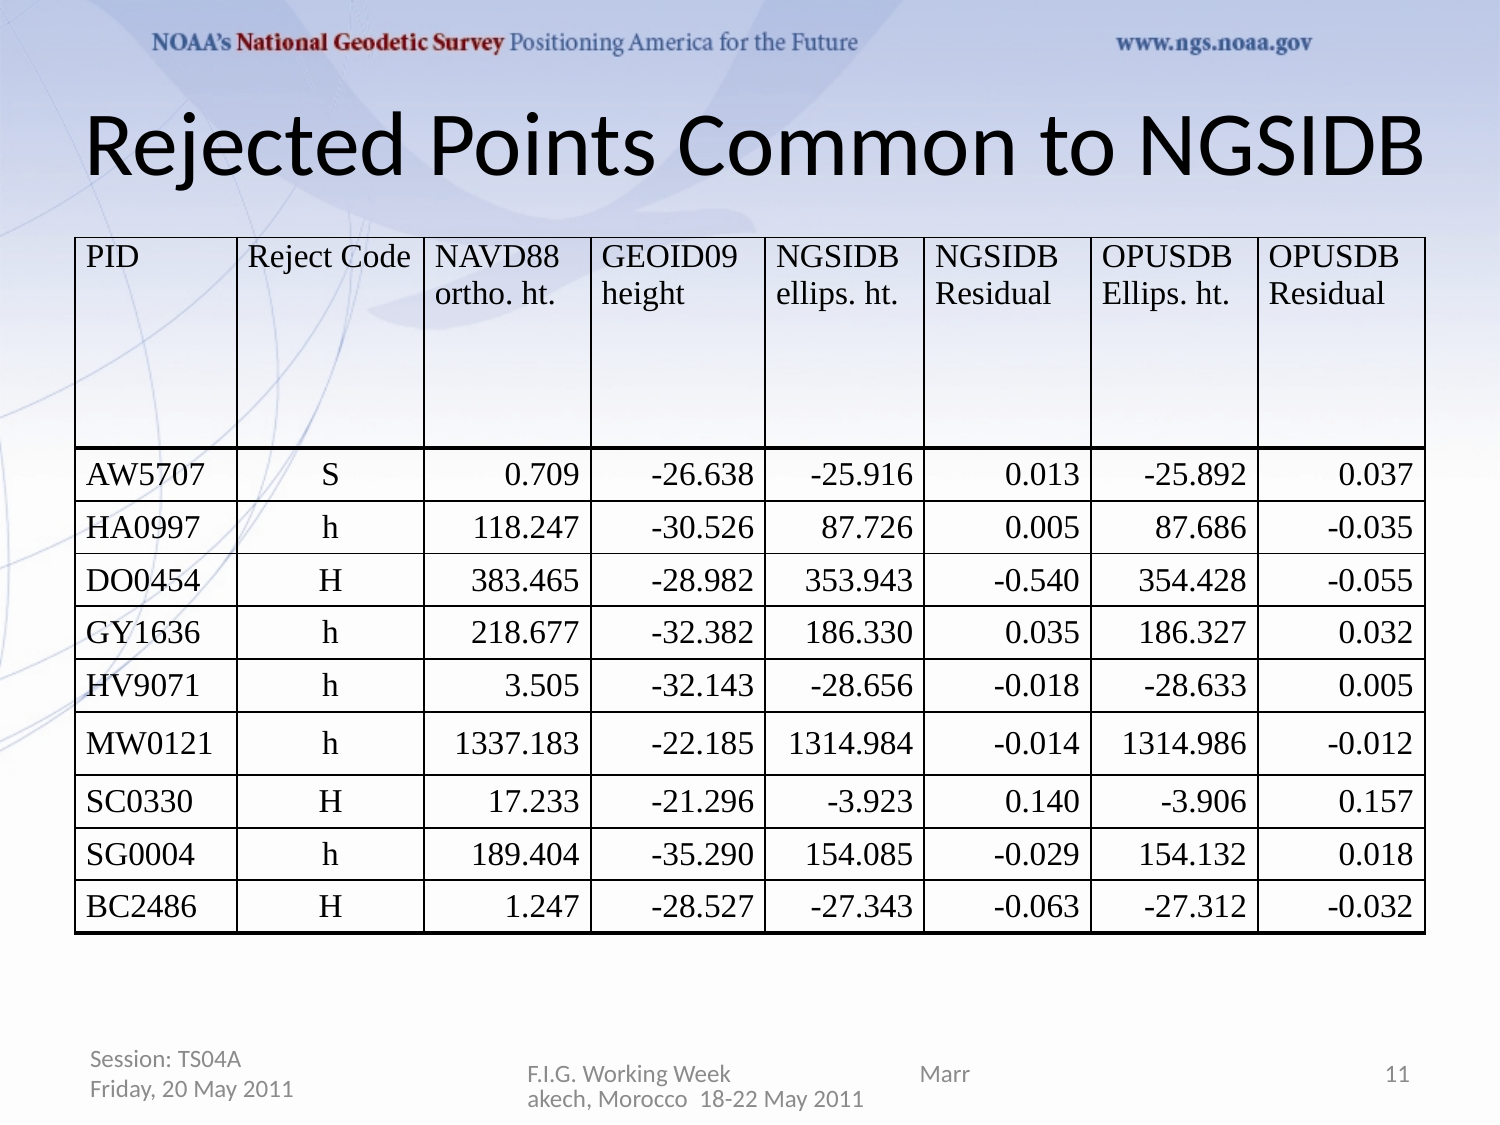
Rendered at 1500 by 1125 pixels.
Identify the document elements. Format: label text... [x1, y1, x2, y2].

table_cell 0.032 [1259, 607, 1424, 658]
table_cell SC0330 [76, 776, 236, 827]
table_cell 87.726 [766, 502, 923, 553]
table_cell 0.013 [925, 450, 1090, 500]
table_cell 0.140 [925, 776, 1090, 827]
table_cell HV9071 [76, 660, 236, 711]
table_cell 353.943 [766, 554, 923, 605]
table_cell H [238, 881, 423, 931]
table_cell HA0997 [76, 502, 236, 553]
table_cell h [238, 713, 423, 774]
table_cell 87.686 [1092, 502, 1257, 553]
table_cell 17.233 [425, 776, 590, 827]
table_cell H [238, 554, 423, 605]
table_cell -0.055 [1259, 554, 1424, 605]
table_cell -28.633 [1092, 660, 1257, 711]
table_cell -22.185 [592, 713, 764, 774]
table_cell 383.465 [425, 554, 590, 605]
table_cell -30.526 [592, 502, 764, 553]
table_cell 1337.183 [425, 713, 590, 774]
table_header NAVD88 ortho. ht. [425, 238, 590, 446]
picture [0, 0, 1500, 1125]
table_cell -25.892 [1092, 450, 1257, 500]
table_cell -0.018 [925, 660, 1090, 711]
table_cell -0.014 [925, 713, 1090, 774]
table_cell h [238, 660, 423, 711]
table_header NGSIDB Residual [925, 238, 1090, 446]
table_cell BC2486 [76, 881, 236, 931]
table_cell -0.035 [1259, 502, 1424, 553]
table_cell 354.428 [1092, 554, 1257, 605]
table_header NGSIDB ellips. ht. [766, 238, 923, 446]
table_cell 154.085 [766, 829, 923, 879]
title Rejected Points Common to NGSIDB [62, 44, 1451, 233]
table_cell 1314.984 [766, 713, 923, 774]
table_cell -35.290 [592, 829, 764, 879]
table_header GEOID09 height [592, 238, 764, 446]
table_cell -0.540 [925, 554, 1090, 605]
table_cell 189.404 [425, 829, 590, 879]
table_cell 186.330 [766, 607, 923, 658]
table_cell 1.247 [425, 881, 590, 931]
table_cell h [238, 502, 423, 553]
slide_number 11 [1074, 1042, 1425, 1103]
table_header PID [76, 238, 236, 446]
table_cell AW5707 [76, 450, 236, 500]
table_cell -3.923 [766, 776, 923, 827]
table_cell 0.018 [1259, 829, 1424, 879]
table_cell GY1636 [76, 607, 236, 658]
table_cell h [238, 607, 423, 658]
table_cell -0.032 [1259, 881, 1424, 931]
table_header OPUSDB Ellips. ht. [1092, 238, 1257, 446]
table_cell h [238, 829, 423, 879]
table_header Reject Code [238, 238, 423, 446]
table_cell S [238, 450, 423, 500]
table_cell MW0121 [76, 713, 236, 774]
table_cell 0.005 [925, 502, 1090, 553]
table_cell -0.012 [1259, 713, 1424, 774]
table_cell -3.906 [1092, 776, 1257, 827]
table_header OPUSDB Residual [1259, 238, 1424, 446]
table_cell SG0004 [76, 829, 236, 879]
table_cell 186.327 [1092, 607, 1257, 658]
table_cell 218.677 [425, 607, 590, 658]
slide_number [75, 1042, 425, 1103]
table_cell 154.132 [1092, 829, 1257, 879]
table_cell 118.247 [425, 502, 590, 553]
table_cell -0.063 [925, 881, 1090, 931]
table_cell 0.709 [425, 450, 590, 500]
table_cell H [238, 776, 423, 827]
table_cell DO0454 [76, 554, 236, 605]
table_cell -0.029 [925, 829, 1090, 879]
table_cell 1314.986 [1092, 713, 1257, 774]
table_cell -27.343 [766, 881, 923, 931]
table_cell 0.037 [1259, 450, 1424, 500]
table_cell 3.505 [425, 660, 590, 711]
table_cell -32.382 [592, 607, 764, 658]
table_cell -28.527 [592, 881, 764, 931]
table_cell 0.157 [1259, 776, 1424, 827]
table_cell -28.656 [766, 660, 923, 711]
table_cell -25.916 [766, 450, 923, 500]
table_cell -32.143 [592, 660, 764, 711]
table_cell 0.005 [1259, 660, 1424, 711]
table_cell -28.982 [592, 554, 764, 605]
table_cell -21.296 [592, 776, 764, 827]
table_cell -27.312 [1092, 881, 1257, 931]
table_cell 0.035 [925, 607, 1090, 658]
footer F.I.G. Working Week Marrakech, Morocco 18-22 May 2011 [512, 1042, 988, 1103]
table_cell -26.638 [592, 450, 764, 500]
